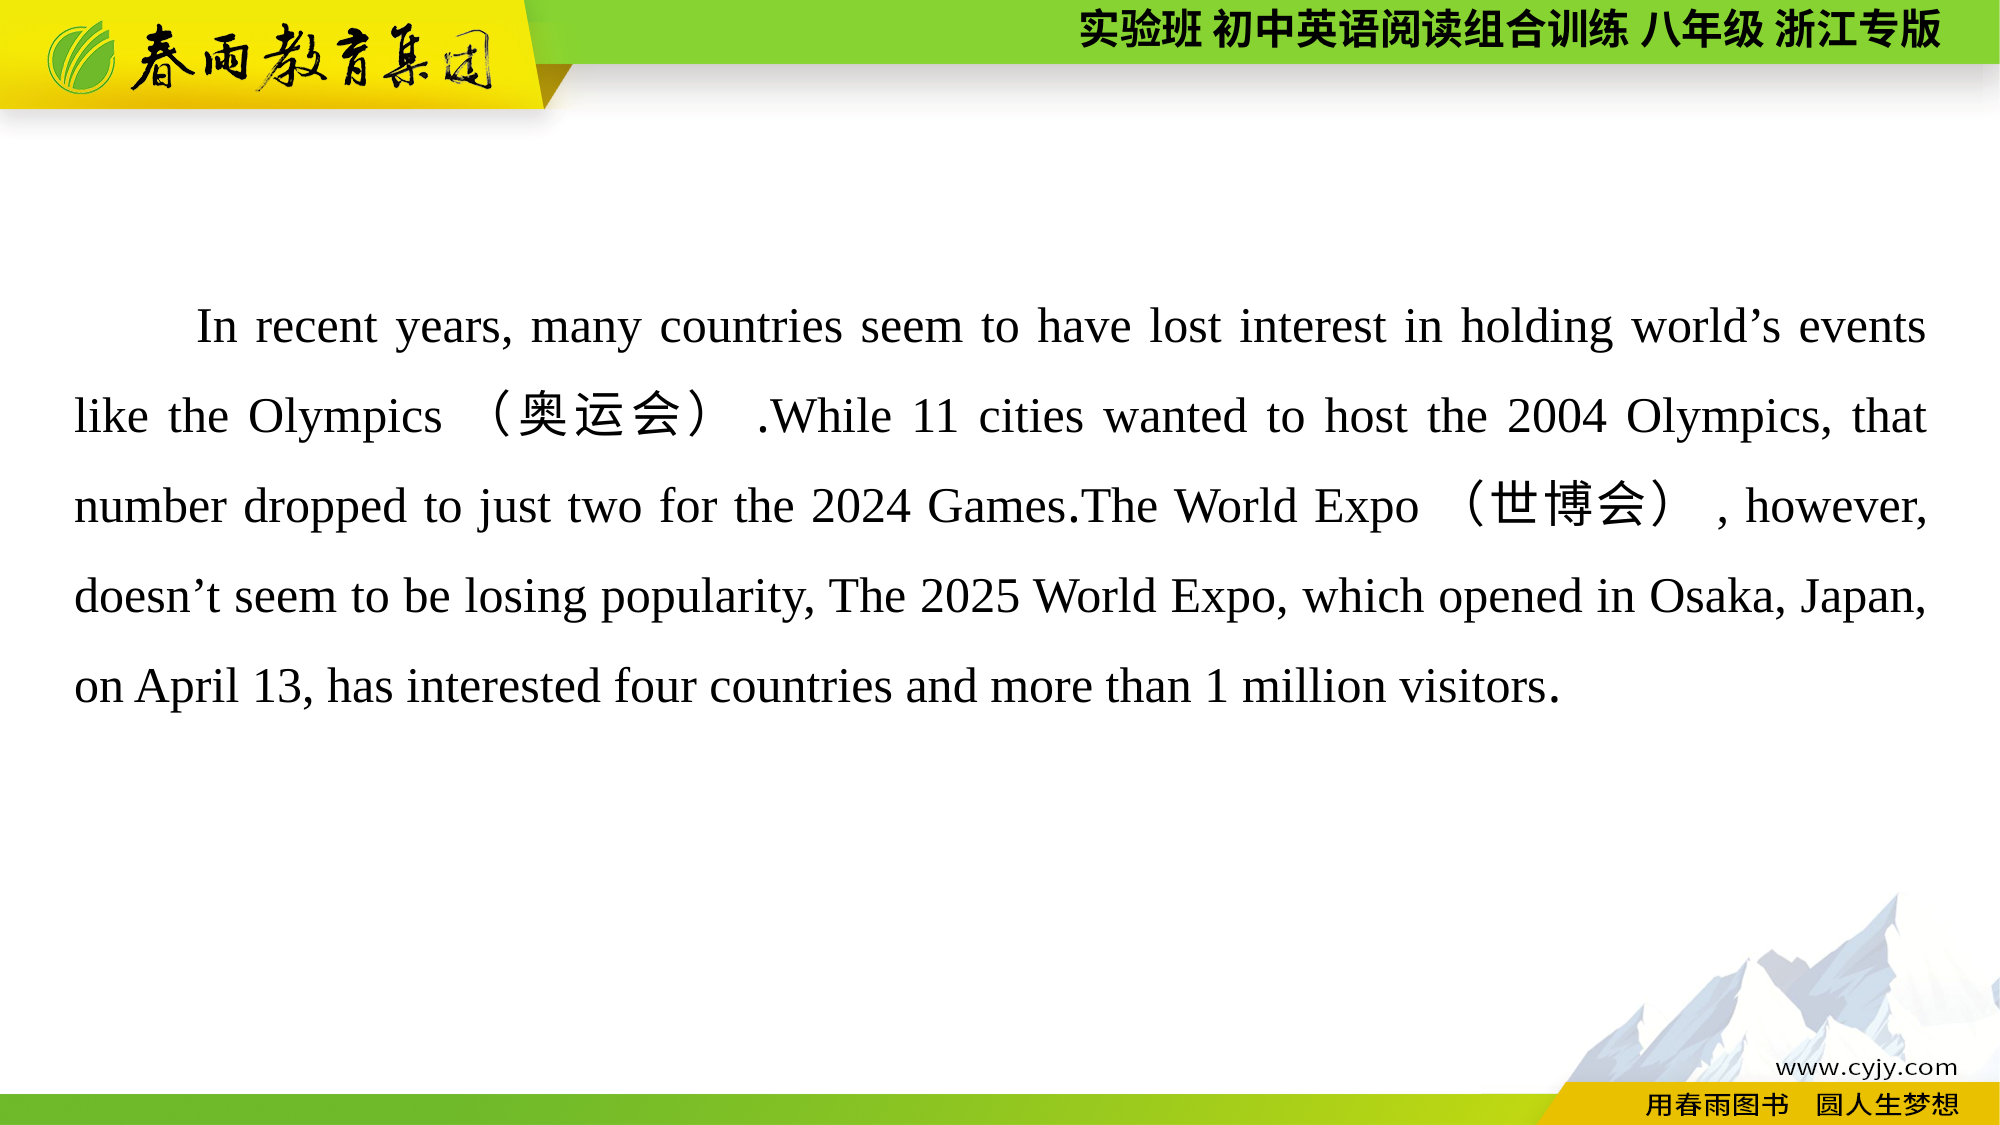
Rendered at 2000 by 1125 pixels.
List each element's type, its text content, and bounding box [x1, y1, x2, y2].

list In recent years, many countries seem to have lost interest in holding world’s events like the Olympics（奥运会）.While 11 cities wanted to host the 2004 Olympics, that number dropped to just two for the 2024 Games.The World Expo（世博会）, however, doesn’t seem to be losing popularity, The 2025 World Expo, which opened in Osaka, Japan, on April 13, has interested four countries and more than 1 million visitors. [59, 255, 1944, 714]
picture [0, 0, 2000, 1125]
